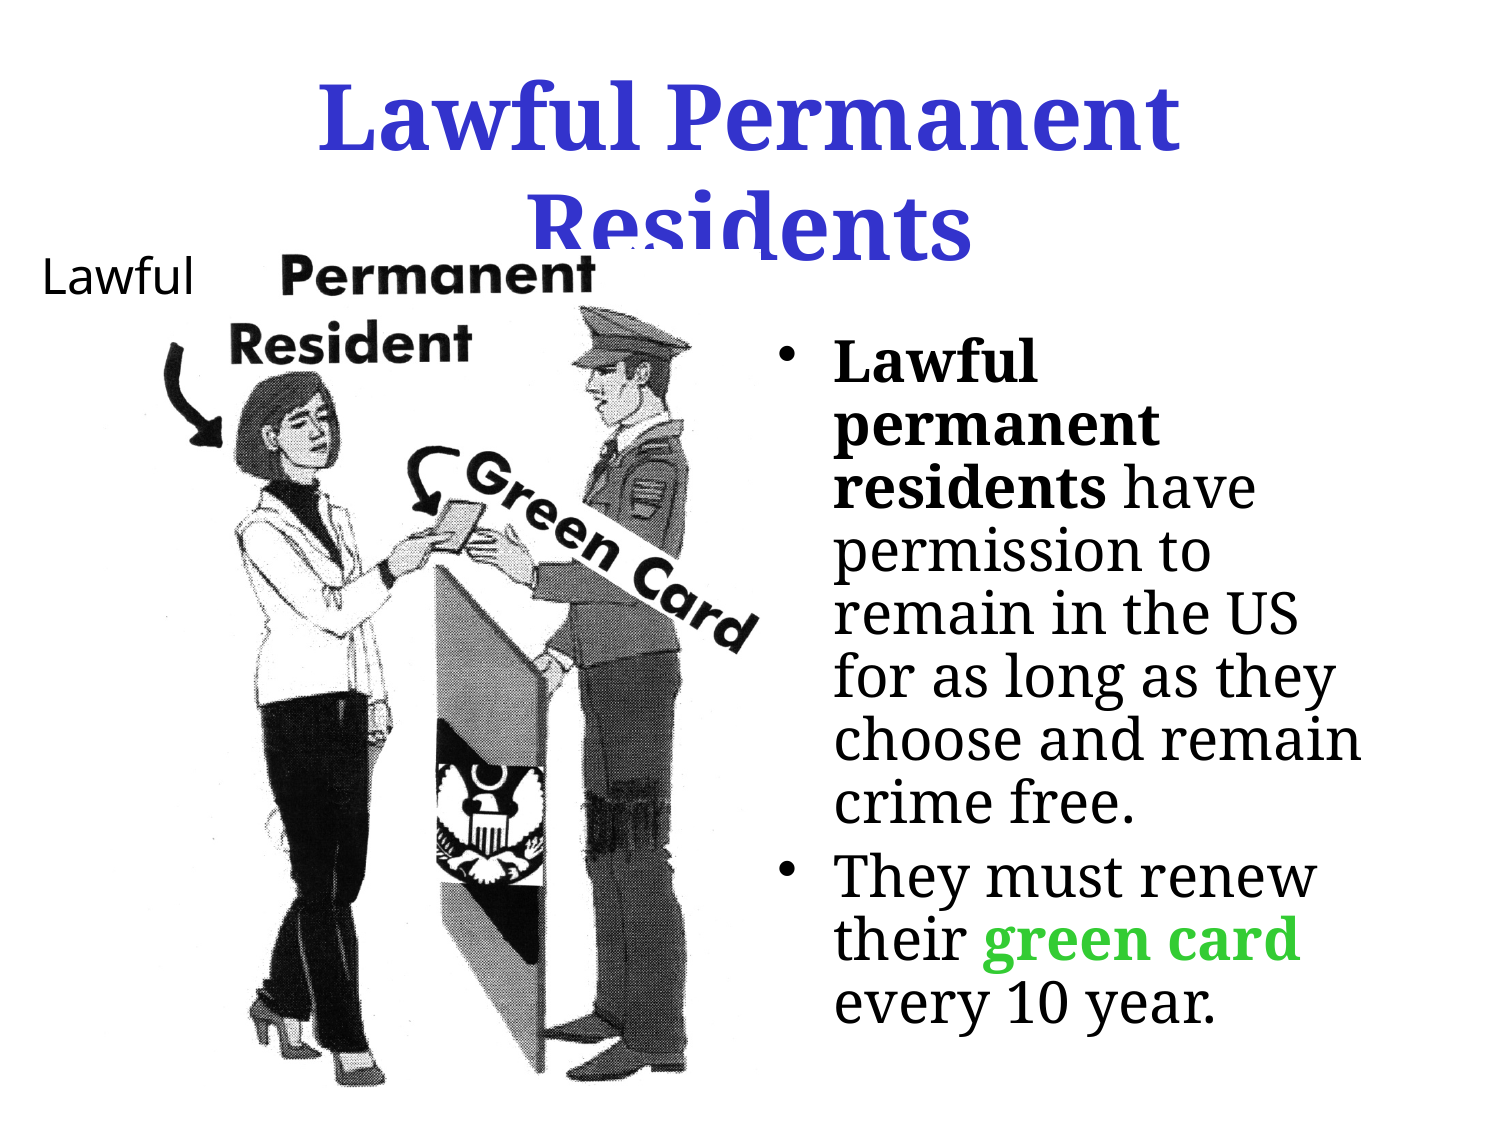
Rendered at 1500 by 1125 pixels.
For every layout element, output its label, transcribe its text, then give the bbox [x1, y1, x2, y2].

picture [103, 249, 762, 1088]
text_box Lawful Permanent Residents [112, 49, 1388, 288]
text_box Lawful permanent residents have permission to remain in the US for as long as they choose and remain crime free. They must renew their green card every 10 year. [766, 324, 1388, 1000]
text_box Lawful [0, 237, 250, 313]
